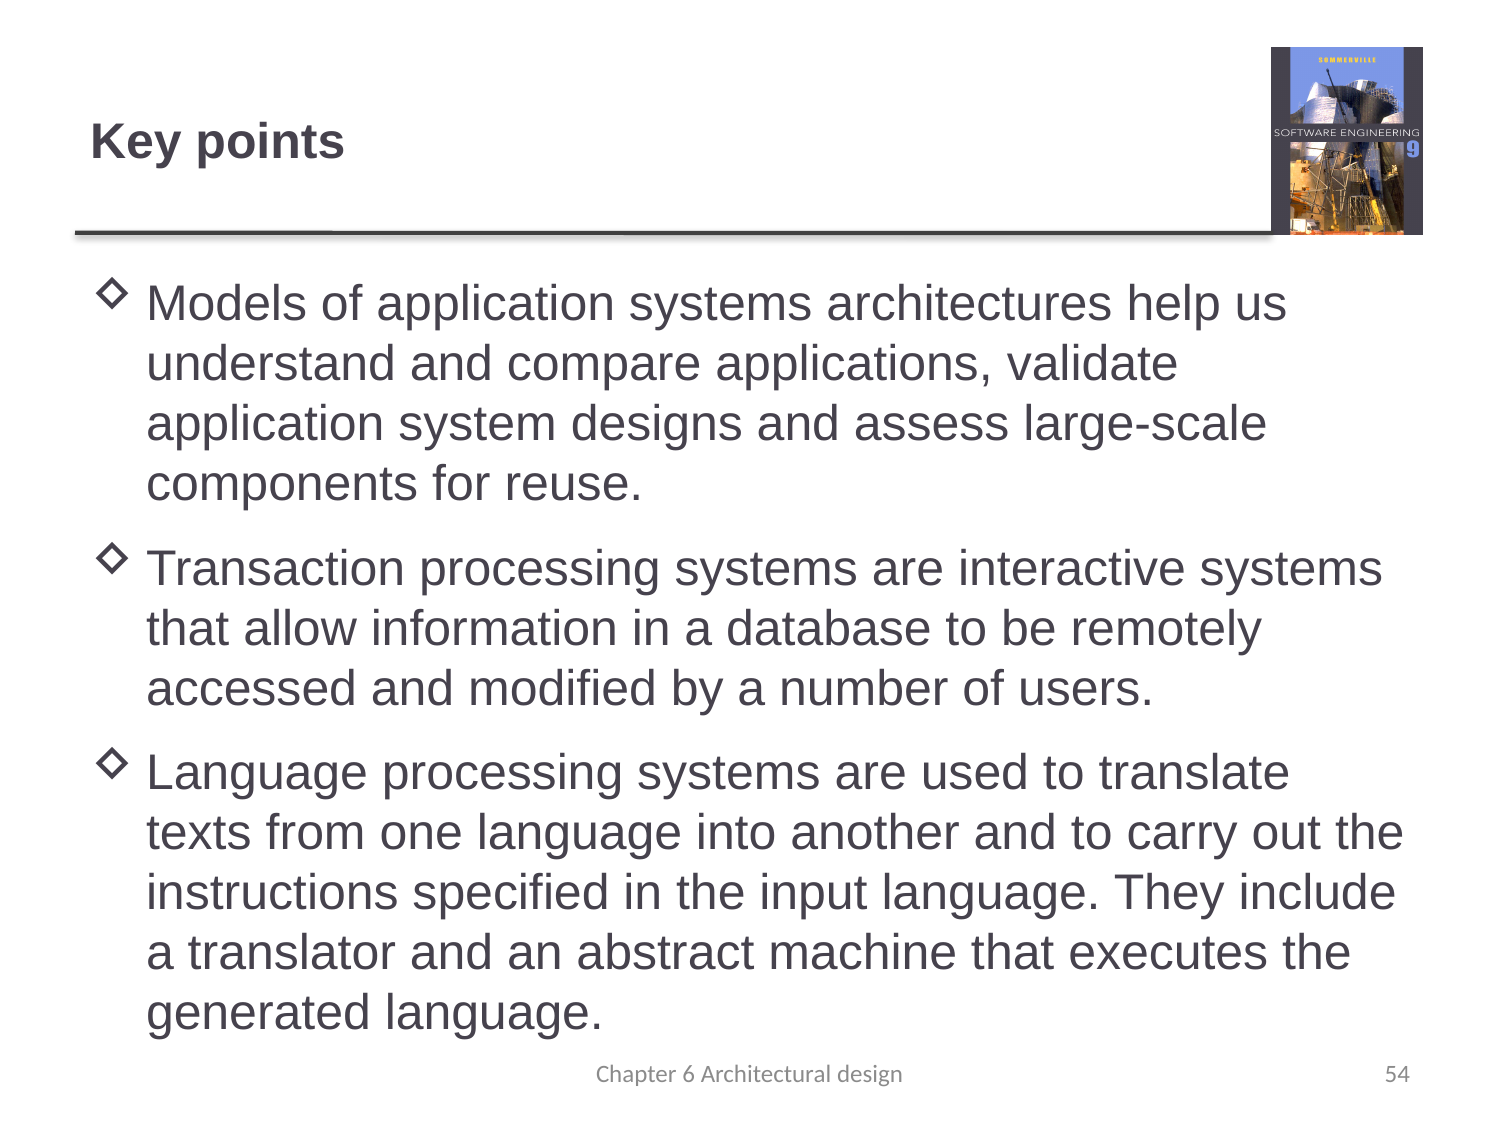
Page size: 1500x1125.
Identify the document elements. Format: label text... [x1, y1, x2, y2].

list Models of application systems architectures help us understand and compare applications, validate application system designs and assess large-scale components for reuse. Transaction processing systems are interactive systems that allow information in a database to be remotely accessed and modified by a number of users. Language processing systems are used to translate texts from one language into another and to carry out the instructions specified in the input language. They include a translator and an abstract machine that executes the generated language. [75, 262, 1425, 1005]
picture [1272, 47, 1423, 235]
title Key points [74, 44, 1272, 233]
slide_number 54 [1074, 1042, 1425, 1103]
footer Chapter 6 Architectural design [512, 1042, 988, 1103]
